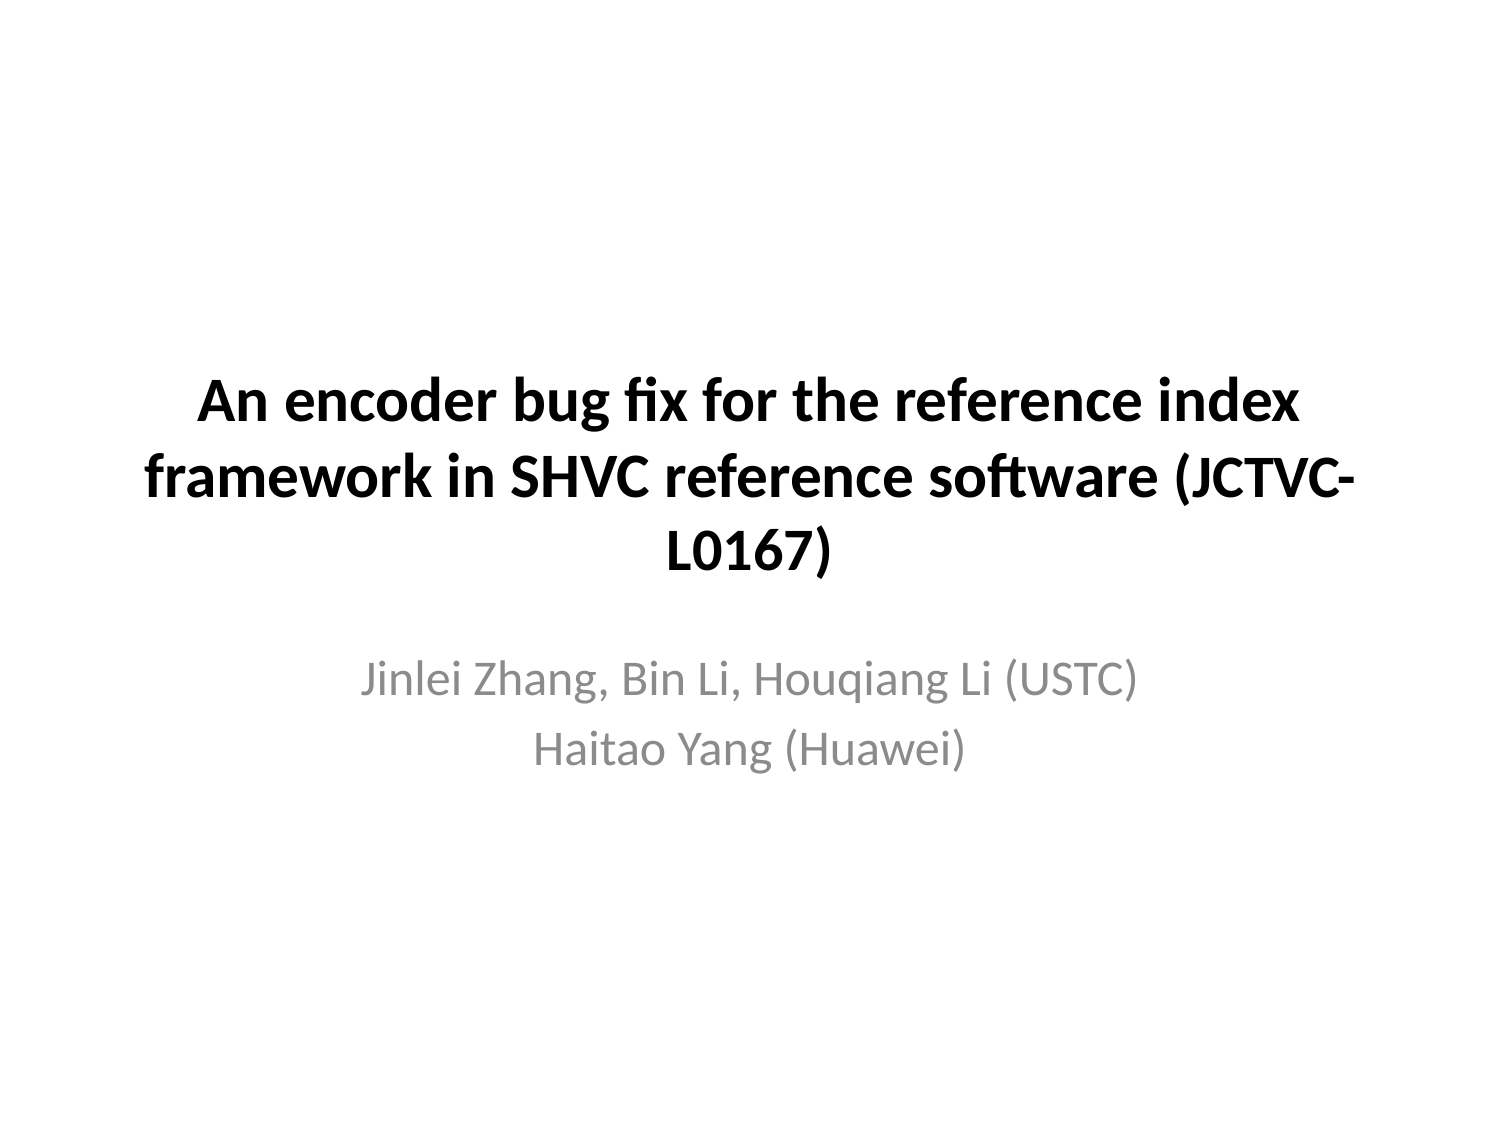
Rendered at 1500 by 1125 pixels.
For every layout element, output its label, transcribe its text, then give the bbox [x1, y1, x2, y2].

subtitle Jinlei Zhang, Bin Li, Houqiang Li (USTC) Haitao Yang (Huawei) [225, 637, 1275, 925]
title An encoder bug fix for the reference index framework in SHVC reference software (JCTVC-L0167) [112, 349, 1388, 591]
